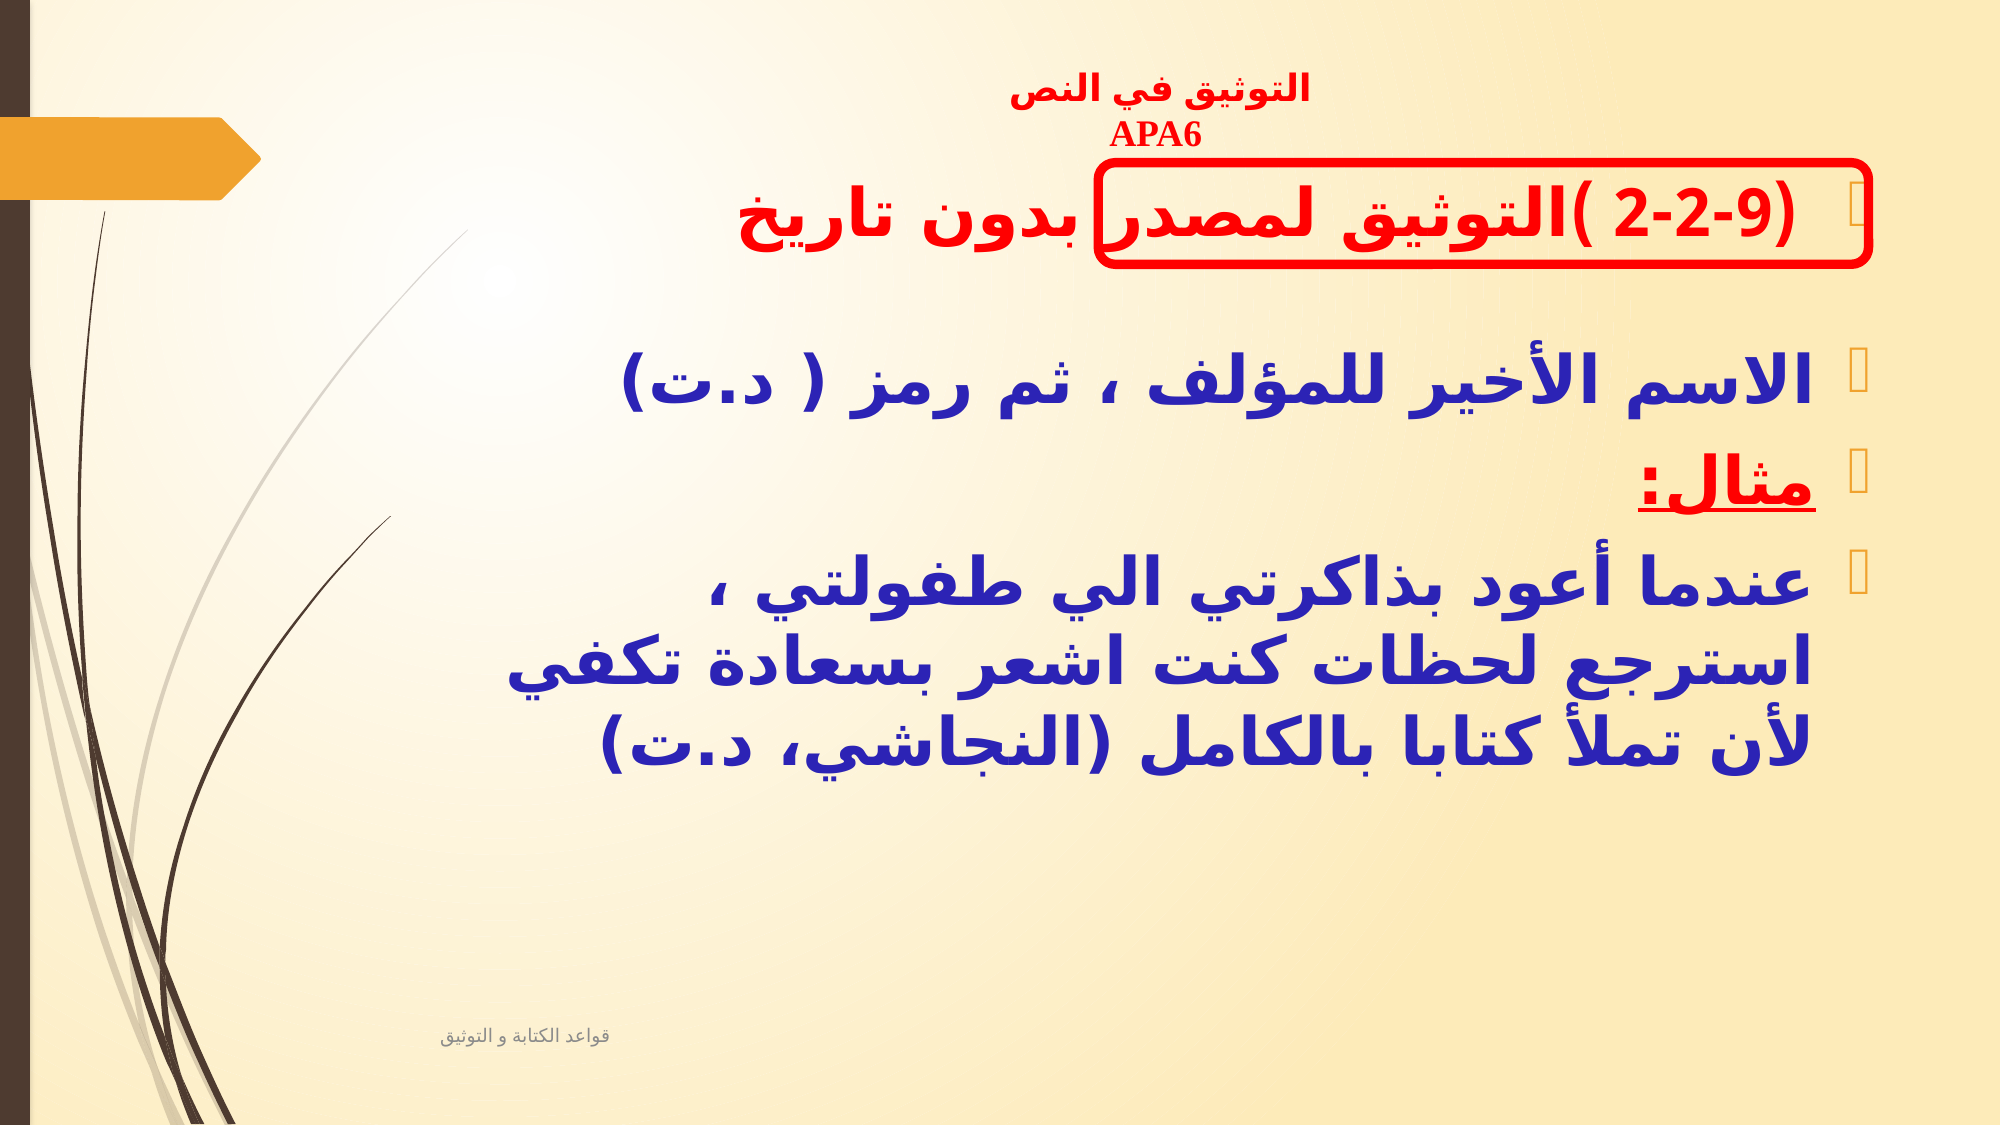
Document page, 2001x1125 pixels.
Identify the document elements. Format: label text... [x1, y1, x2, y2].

text_box [1096, 161, 1870, 266]
footer قواعد الكتابة و التوثيق [424, 1006, 1675, 1067]
title التوثيق في النص APA6 [424, 56, 1887, 162]
list (2-2-9 )التوثيق لمصدر بدون تاريخ الاسم الأخير للمؤلف ، ثم رمز ( د.ت) مثال: عندما أعود بذاكرتي الي طفولتي ، استرجع لحظات كنت اشعر بسعادة تكفي لأن تملأ كتابا بالكامل (النجاشي، د.ت) [424, 162, 1888, 947]
